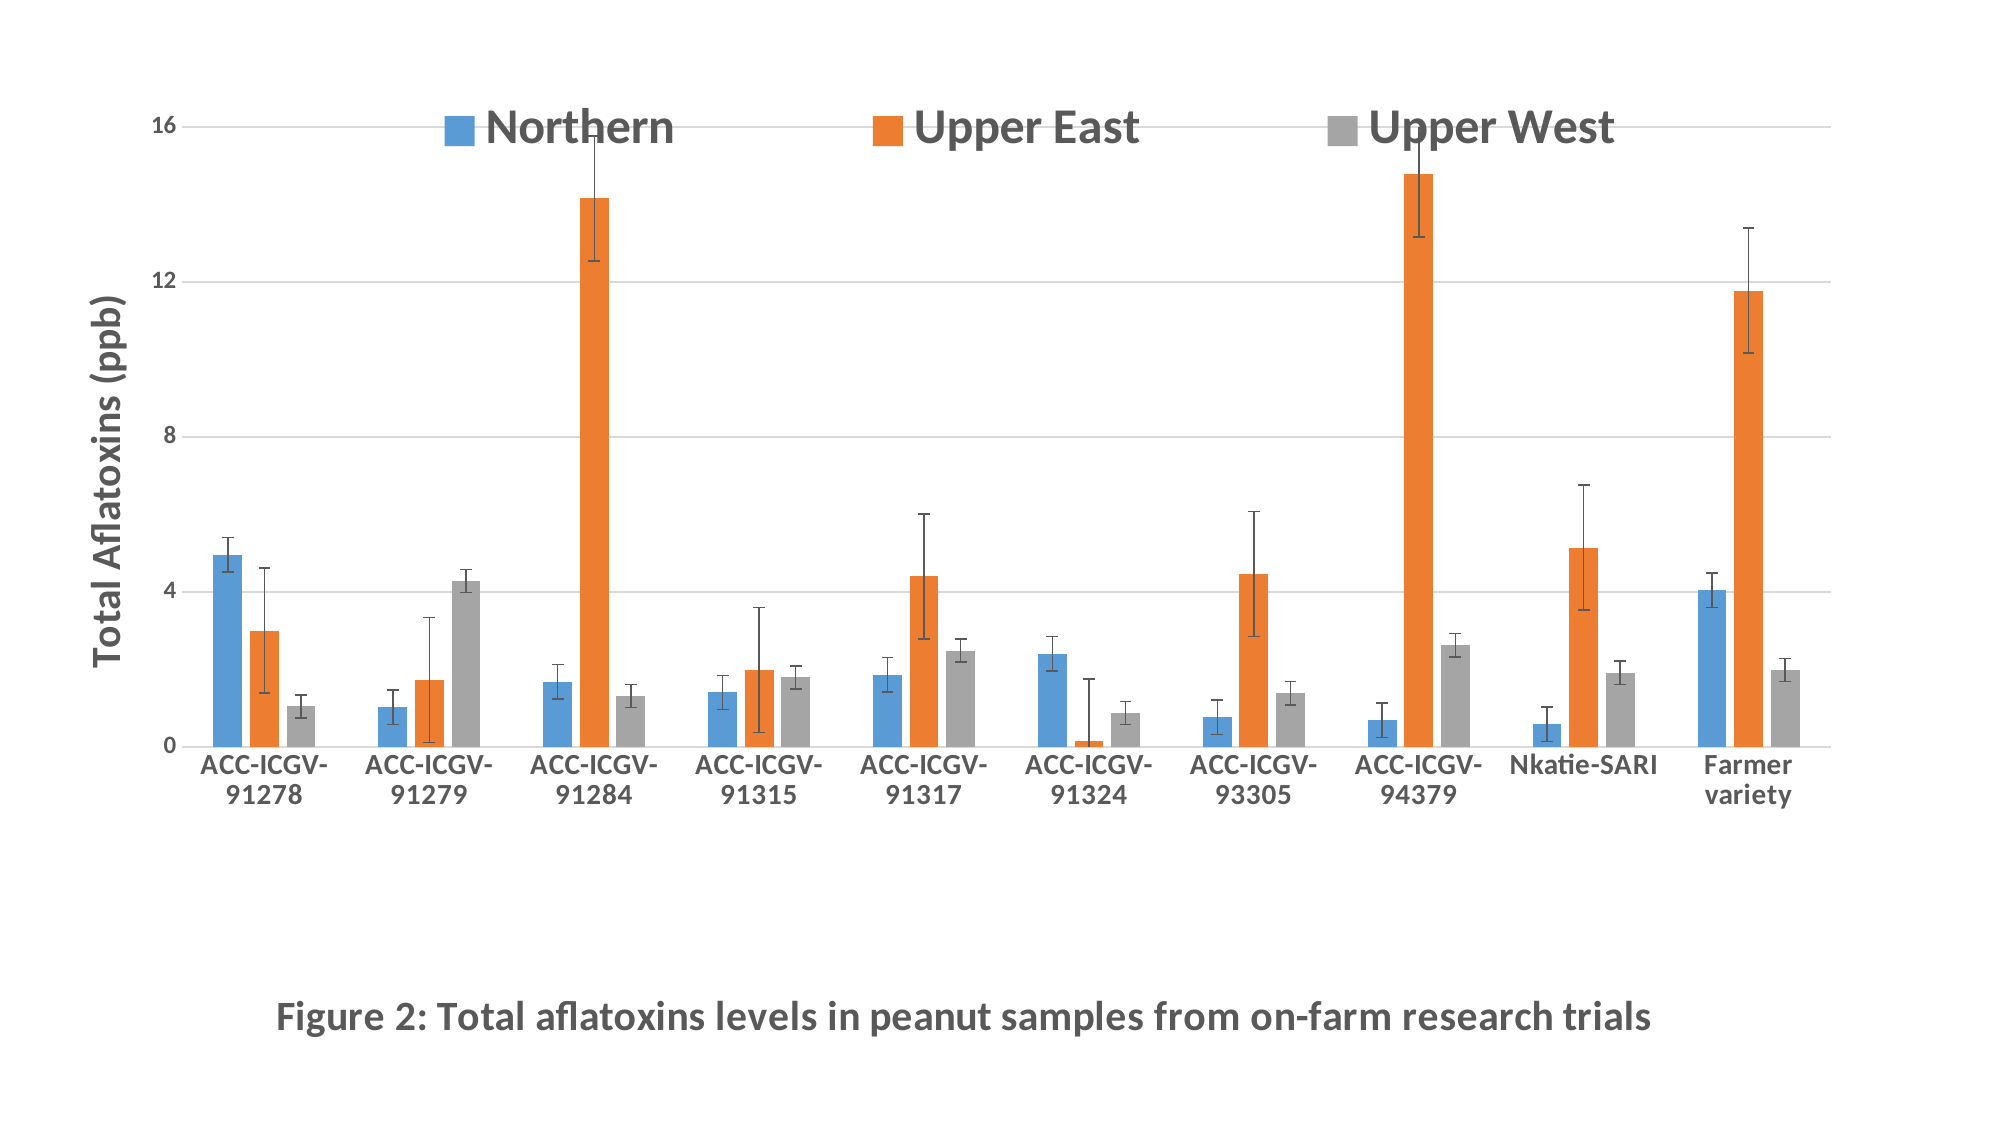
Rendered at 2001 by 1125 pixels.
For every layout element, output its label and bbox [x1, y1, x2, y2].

chart [67, 34, 1904, 1059]
